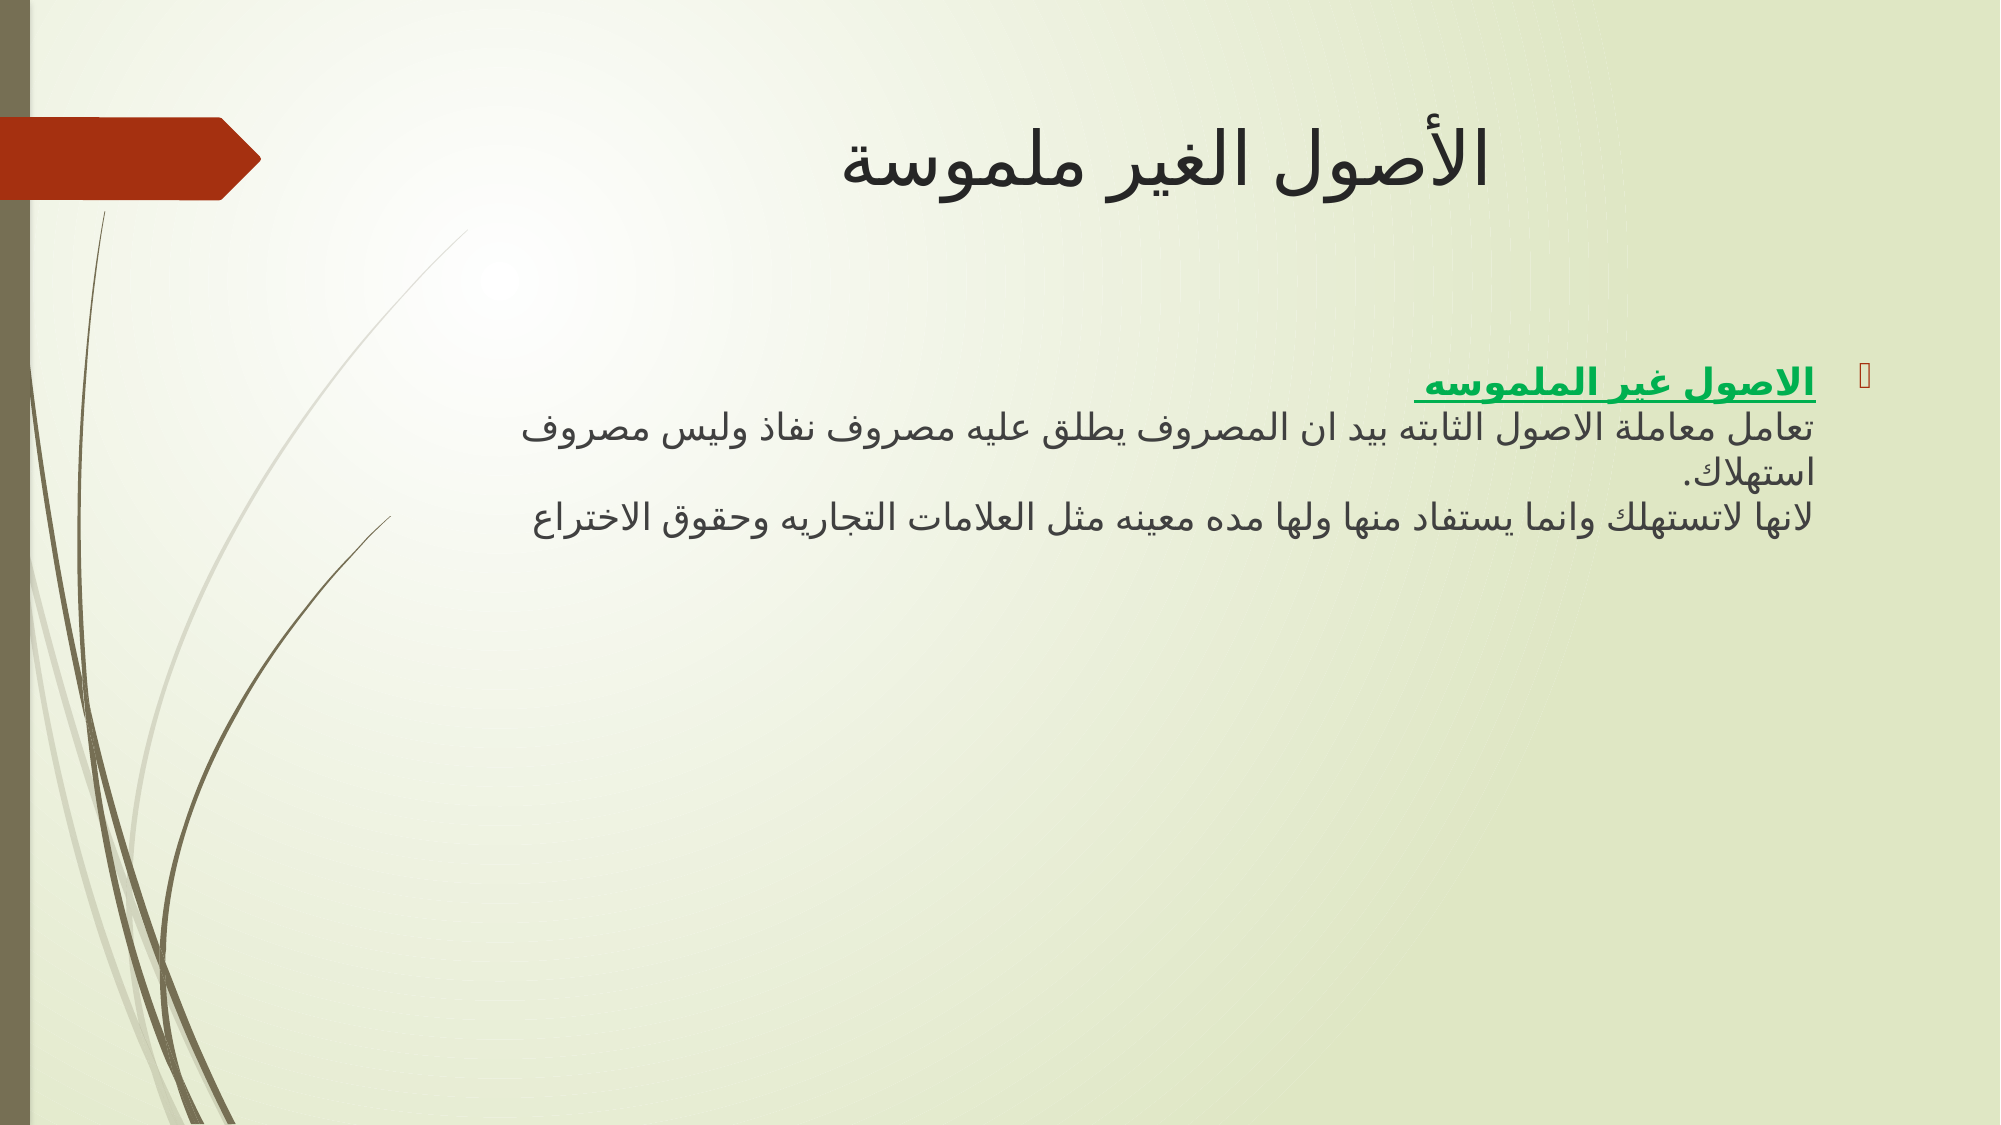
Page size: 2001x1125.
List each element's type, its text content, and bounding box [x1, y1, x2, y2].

title الأصول الغير ملموسة [425, 102, 1888, 313]
list الاصول غير الملموسه تعامل معاملة الاصول الثابته بيد ان المصروف يطلق عليه مصروف نفاذ وليس مصروف استهلاك. لانها لاتستهلك وانما يستفاد منها ولها مده معينه مثل العلامات التجاريه وحقوق الاختراع [424, 350, 1888, 970]
